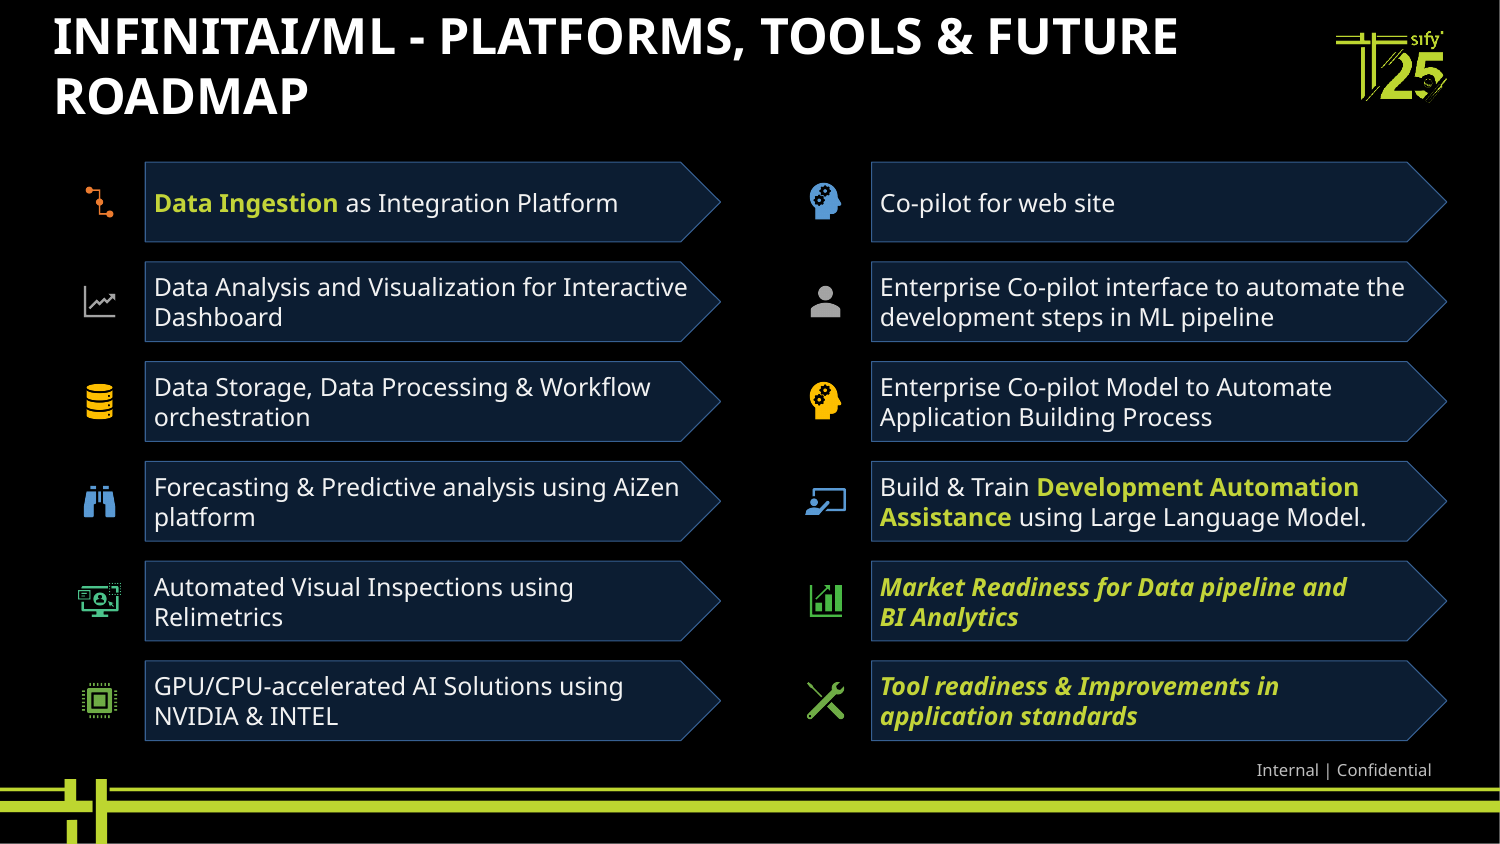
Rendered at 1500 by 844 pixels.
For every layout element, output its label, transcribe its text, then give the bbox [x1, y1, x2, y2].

title InfinitAI/ML - Platforms, Tools & Future Roadmap [53, 27, 1316, 103]
picture [0, 779, 1500, 844]
picture [1336, 31, 1447, 103]
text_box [779, 161, 1447, 742]
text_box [52, 161, 721, 742]
